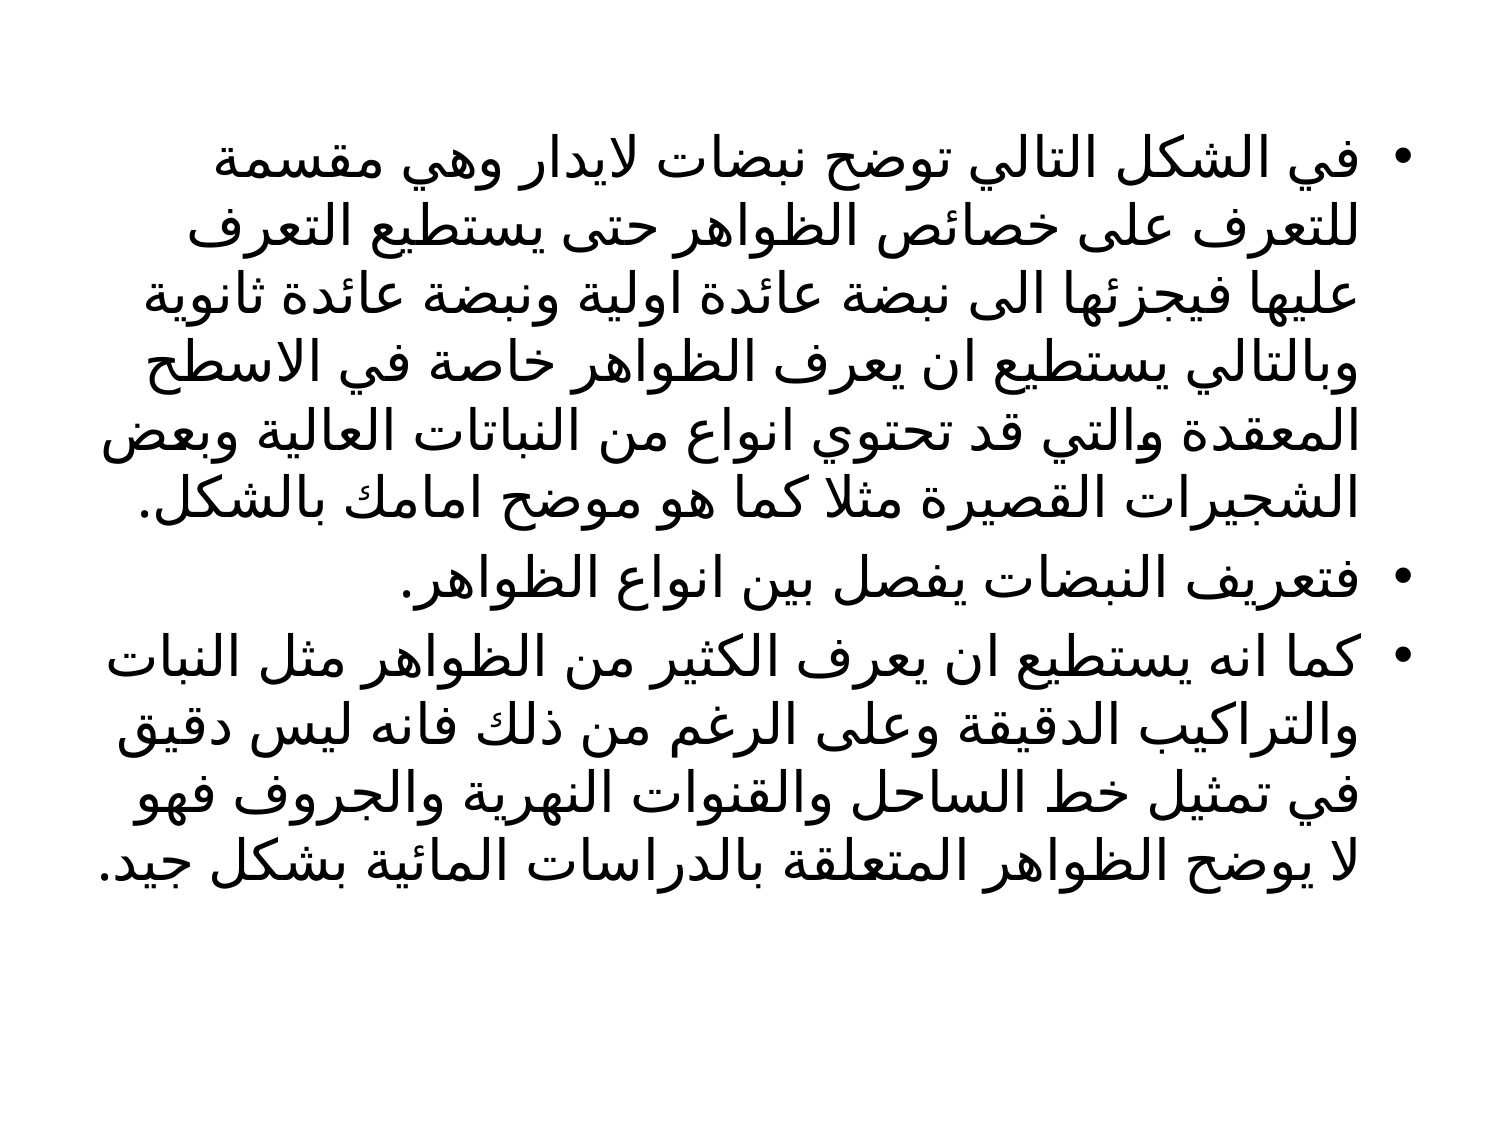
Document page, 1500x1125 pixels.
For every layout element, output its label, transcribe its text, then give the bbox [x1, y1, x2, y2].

list في الشكل التالي توضح نبضات لايدار وهي مقسمة للتعرف على خصائص الظواهر حتى يستطيع التعرف عليها فيجزئها الى نبضة عائدة اولية ونبضة عائدة ثانوية وبالتالي يستطيع ان يعرف الظواهر خاصة في الاسطح المعقدة والتي قد تحتوي انواع من النباتات العالية وبعض الشجيرات القصيرة مثلا كما هو موضح امامك بالشكل. فتعريف النبضات يفصل بين انواع الظواهر. كما انه يستطيع ان يعرف الكثير من الظواهر مثل النبات والتراكيب الدقيقة وعلى الرغم من ذلك فانه ليس دقيق في تمثيل خط الساحل والقنوات النهرية والجروف فهو لا يوضح الظواهر المتعلقة بالدراسات المائية بشكل جيد. [75, 113, 1425, 1005]
